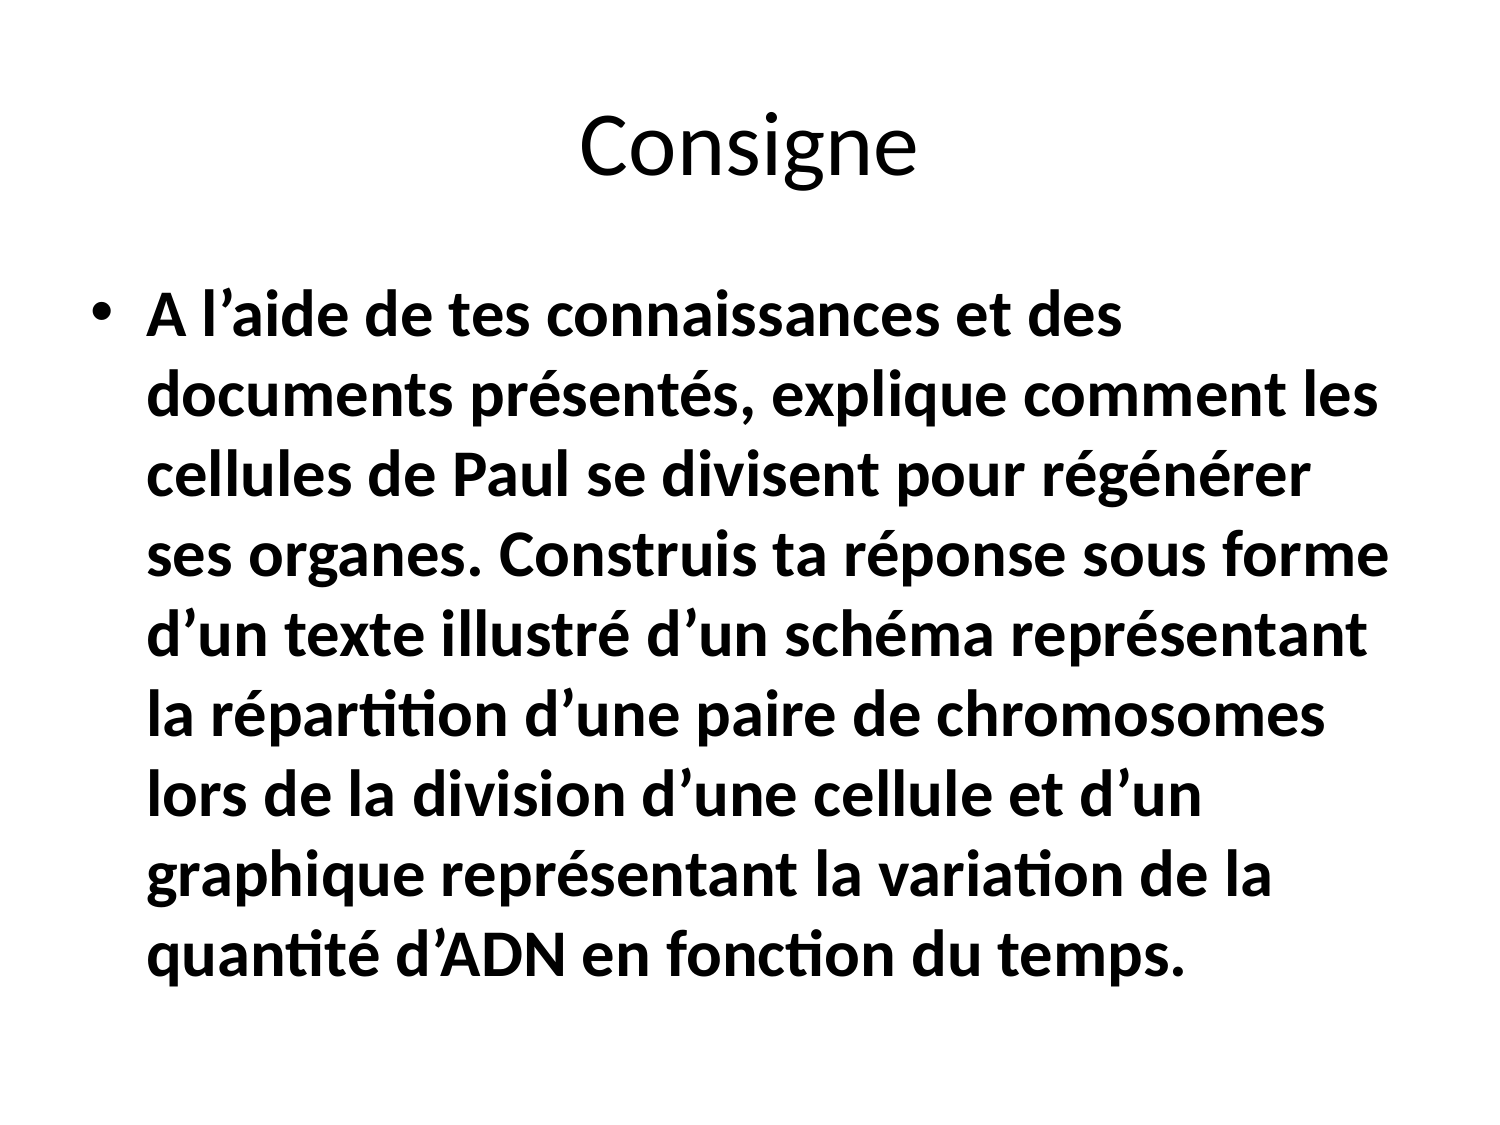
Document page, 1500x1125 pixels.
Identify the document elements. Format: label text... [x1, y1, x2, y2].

title Consigne [75, 45, 1425, 233]
list A l’aide de tes connaissances et des documents présentés, explique comment les cellules de Paul se divisent pour régénérer ses organes. Construis ta réponse sous forme d’un texte illustré d’un schéma représentant la répartition d’une paire de chromosomes lors de la division d’une cellule et d’un graphique représentant la variation de la quantité d’ADN en fonction du temps. [75, 262, 1425, 1005]
